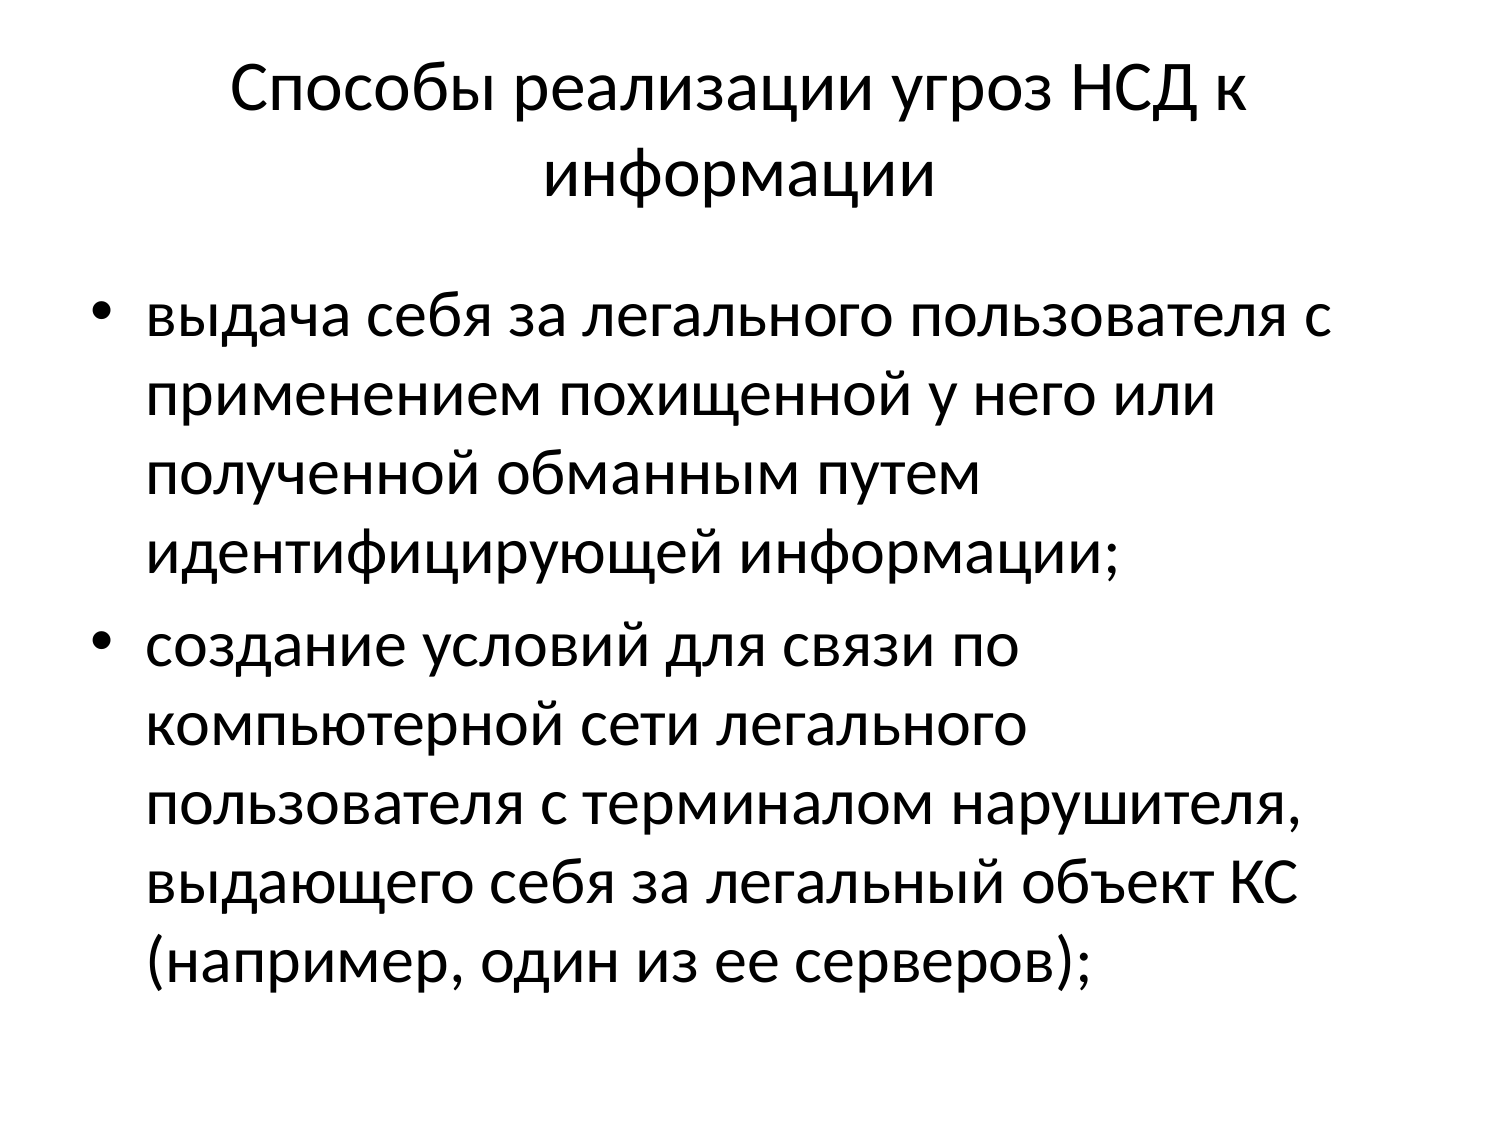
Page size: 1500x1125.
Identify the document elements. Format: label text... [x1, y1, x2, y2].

title Способы реализации угроз НСД к информации [64, 30, 1415, 219]
list выдача себя за легального пользователя с применением похищенной у него или полученной обманным путем идентифицирующей информации; создание условий для связи по компьютерной сети легального пользователя с терминалом нарушителя, выдающего себя за легальный объект КС (например, один из ее серверов); [75, 262, 1425, 1005]
